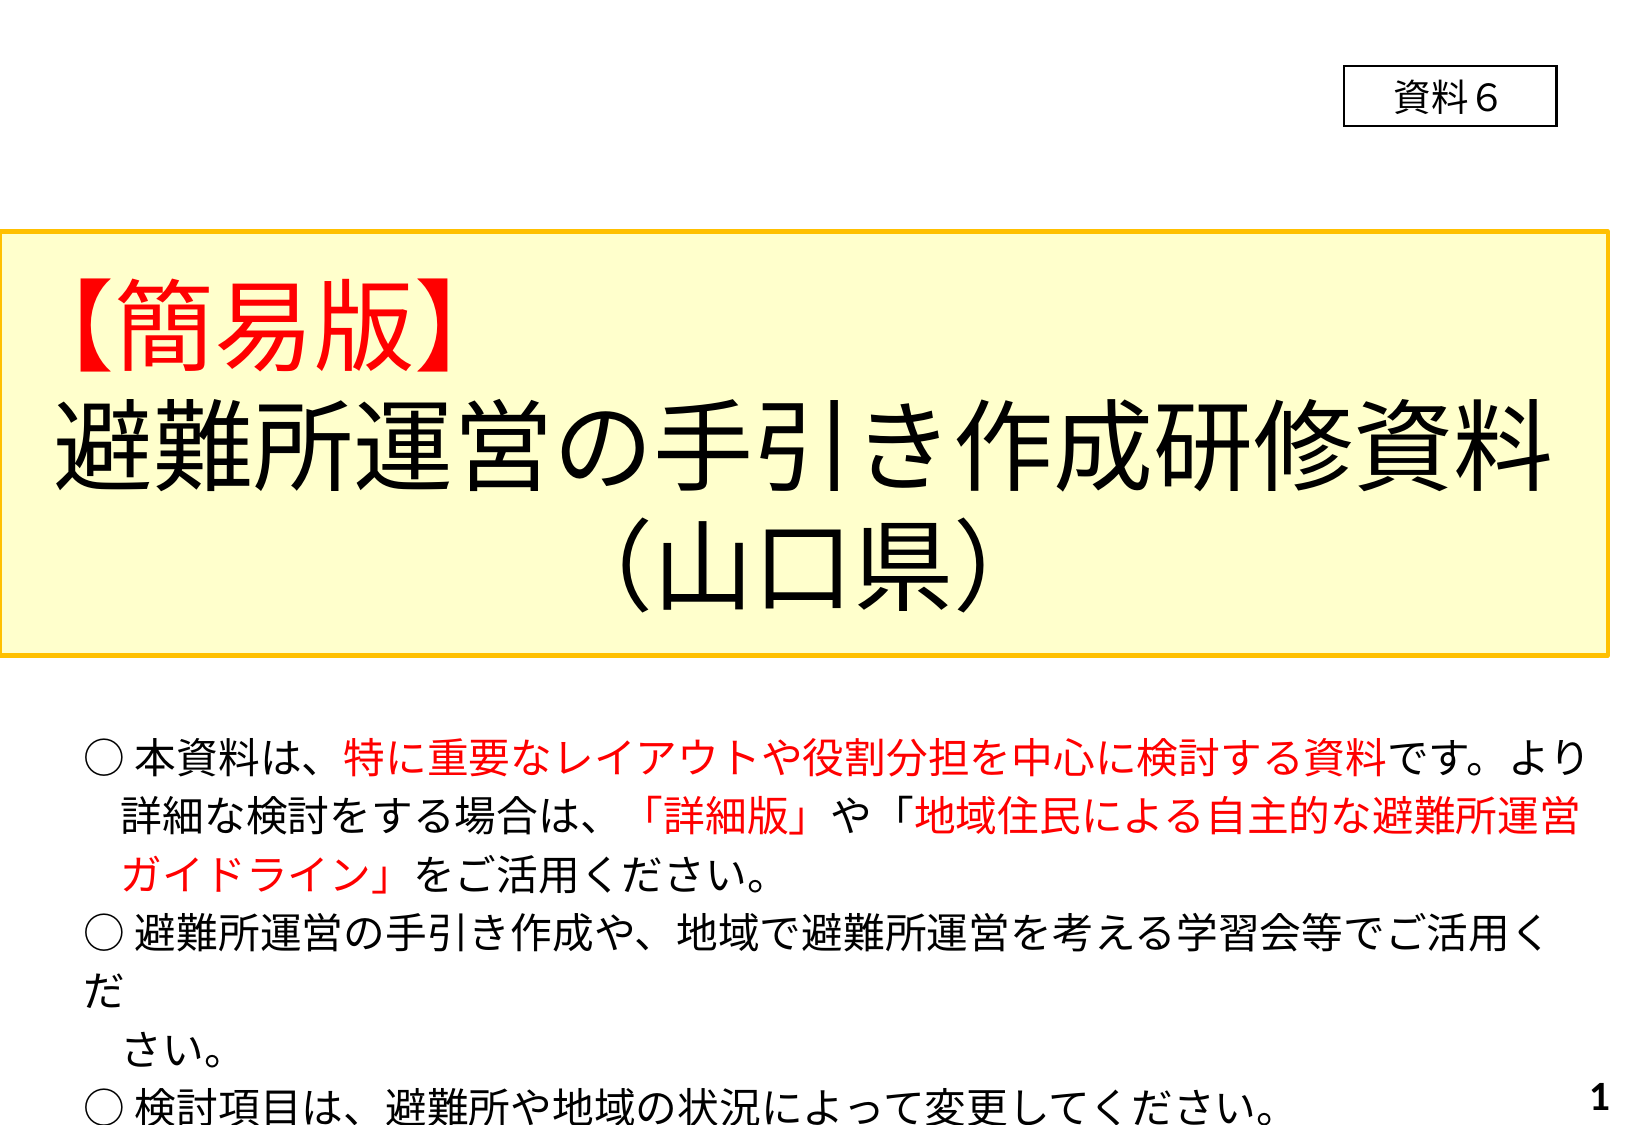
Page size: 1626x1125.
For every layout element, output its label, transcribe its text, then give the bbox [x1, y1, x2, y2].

text_box 【簡易版】 避難所運営の手引き作成研修資料 （山口県） [0, 231, 1608, 656]
slide_number 0 [1259, 1064, 1625, 1125]
text_box 資料６ [1343, 65, 1558, 127]
text_box ○本資料は、特に重要なレイアウトや役割分担を中心に検討する資料です。より 詳細な検討をする場合は、「詳細版」や「地域住民による自主的な避難所運営 ガイドライン」をご活用ください。 ○避難所運営の手引き作成や、地域で避難所運営を考える学習会等でご活用くだ さい。 ○検討項目は、避難所や地域の状況によって変更してください。 [68, 716, 1608, 1094]
